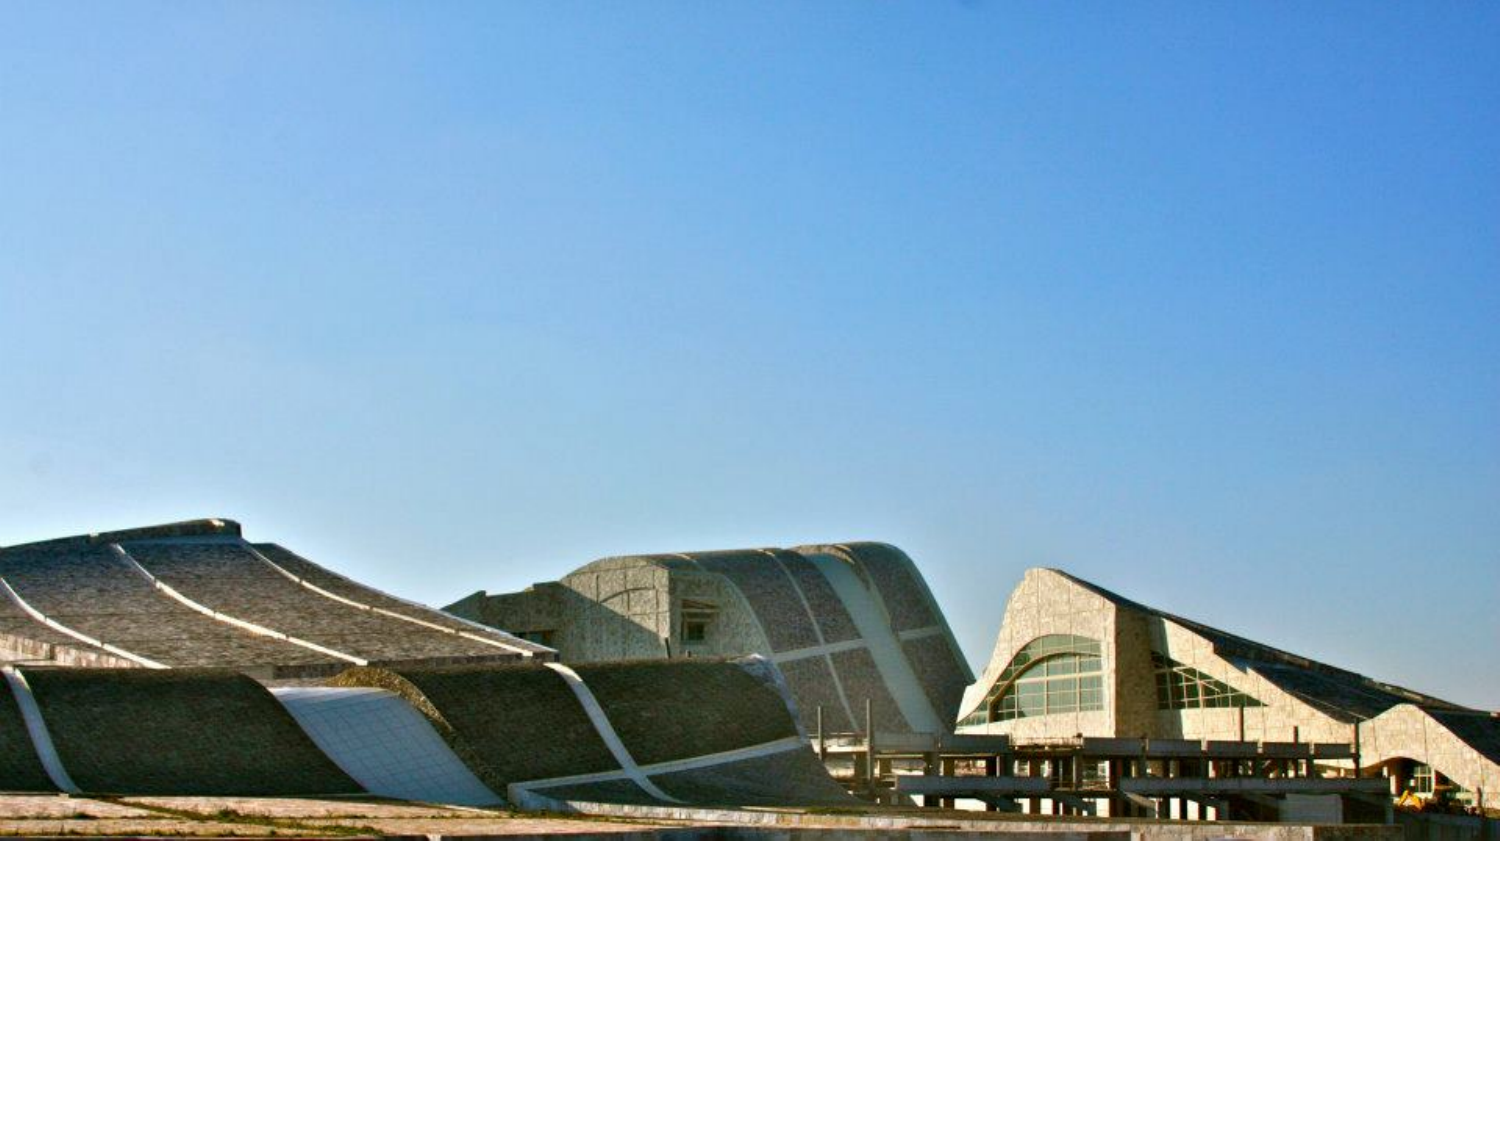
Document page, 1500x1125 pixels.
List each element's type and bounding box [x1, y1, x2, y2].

picture [0, 0, 1500, 841]
